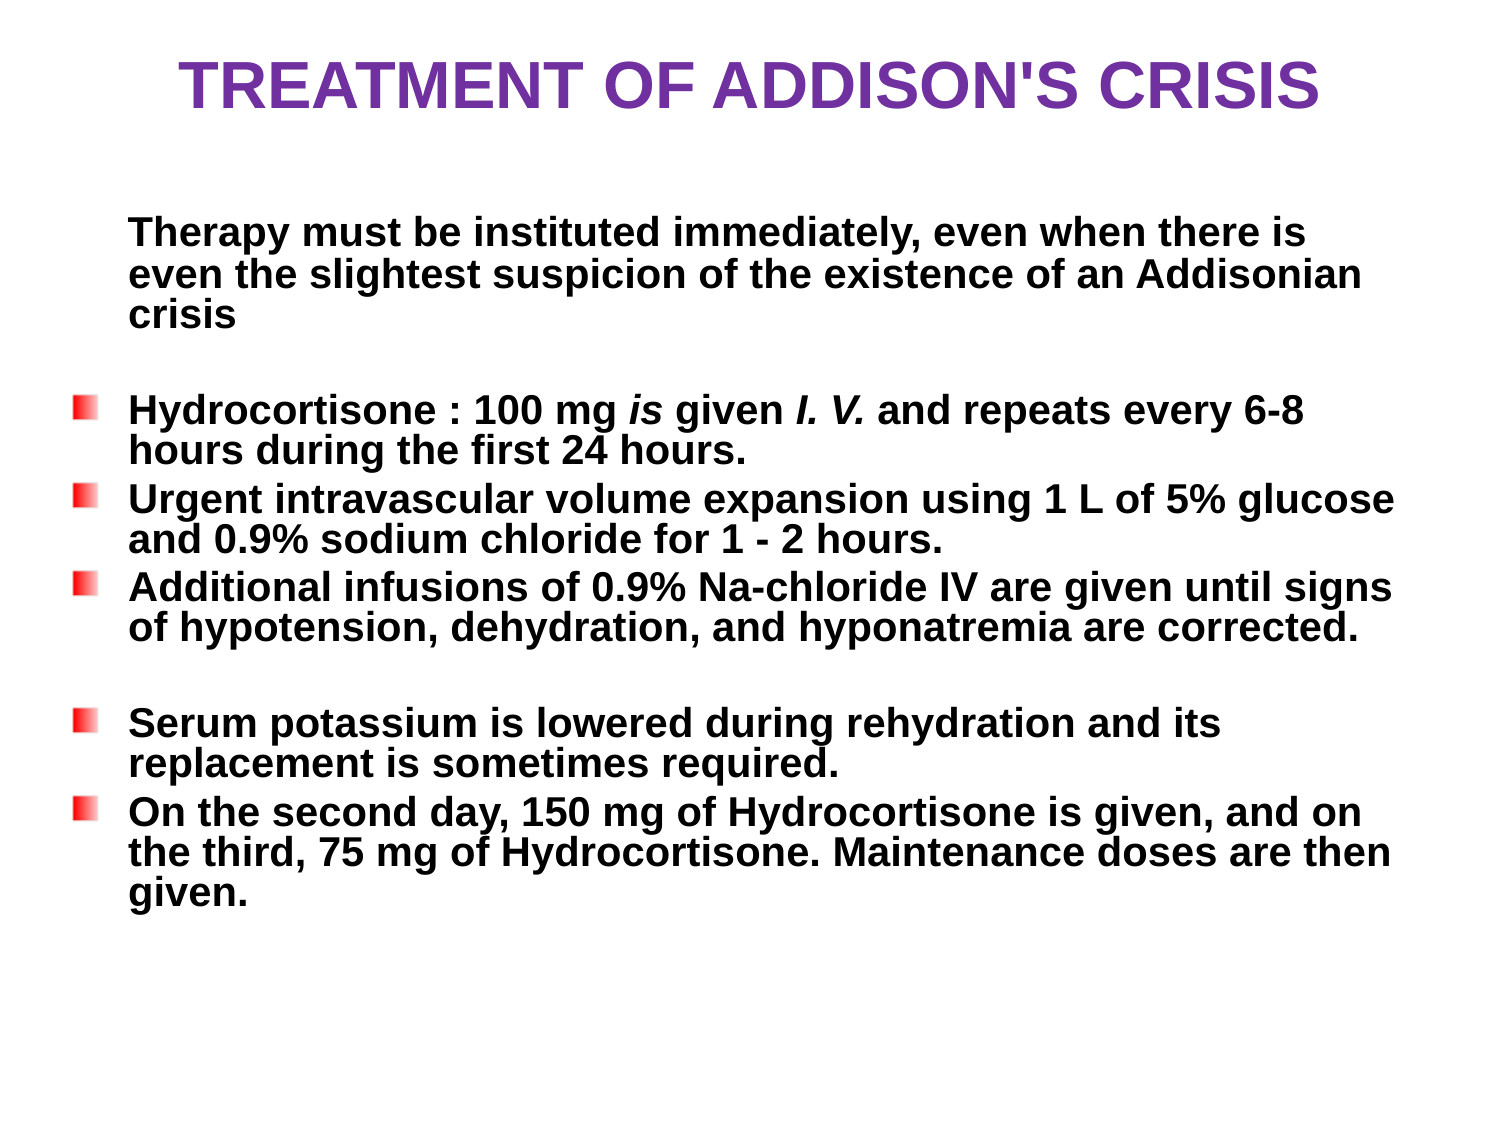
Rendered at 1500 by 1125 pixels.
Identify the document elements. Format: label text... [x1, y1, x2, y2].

picture [71, 794, 101, 824]
picture [71, 481, 101, 511]
title TREATMENT OF ADDISON'S CRISIS [0, 0, 1500, 164]
picture [71, 569, 101, 599]
picture [71, 393, 101, 423]
picture [71, 706, 101, 736]
list Therapy must be instituted immediately, even when there is even the slightest suspicion of the existence of an Addisonian crisis Hydrocortisone : 100 mg is given I. V. and repeats every 6-8 hours during the first 24 hours. Urgent intravascular volume expansion using 1 L of 5% glucose and 0.9% sodium chloride for 1 - 2 hours. Additional infusions of 0.9% Na-chloride IV are given until signs of hypotension, dehydration, and hyponatremia are corrected. Serum potassium is lowered during rehydration and its replacement is sometimes required. On the second day, 150 mg of Hydrocortisone is given, and on the third, 75 mg of Hydrocortisone. Maintenance doses are then given. [56, 200, 1428, 1006]
